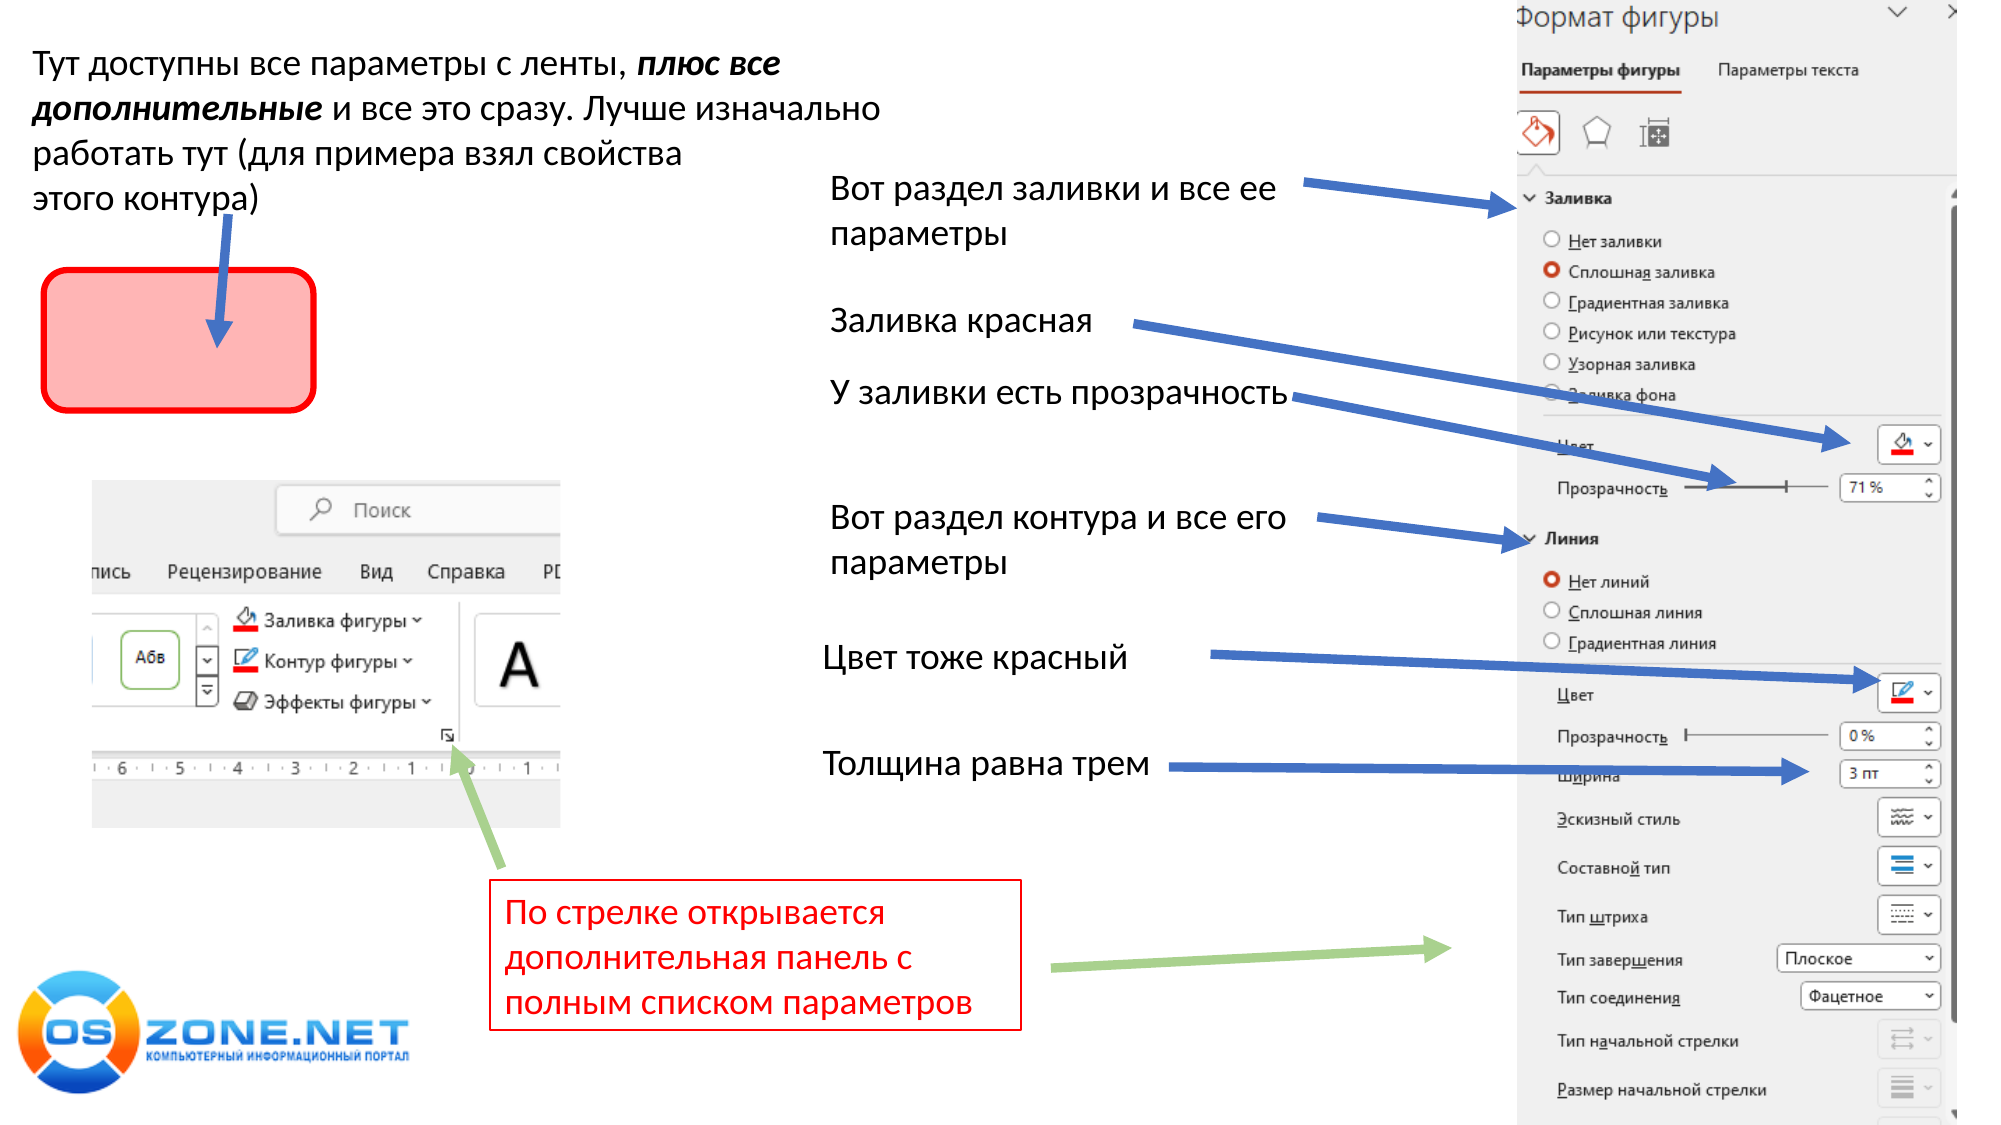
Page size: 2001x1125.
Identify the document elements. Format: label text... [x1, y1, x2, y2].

text_box Тут доступны все параметры с ленты, плюс все дополнительные и все это сразу. Лучше изначально работать тут (для примера взял свойства этого контура) [17, 30, 902, 226]
picture [91, 480, 561, 828]
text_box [1317, 516, 1531, 544]
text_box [1133, 323, 1852, 444]
text_box У заливки есть прозрачность [815, 360, 1133, 420]
text_box Вот раздел заливки и все ее параметры [815, 155, 1347, 261]
text_box Цвет тоже красный [807, 624, 1340, 685]
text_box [216, 213, 229, 349]
text_box Заливка красная [815, 287, 1347, 348]
text_box [42, 269, 315, 412]
text_box Толщина равна трем [807, 730, 1340, 791]
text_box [1050, 947, 1453, 969]
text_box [1210, 654, 1882, 681]
text_box По стрелке открывается дополнительная панель с полным списком параметров [489, 880, 1022, 1030]
text_box Вот раздел контура и все его параметры [815, 484, 1347, 590]
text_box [452, 744, 502, 869]
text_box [1168, 766, 1810, 772]
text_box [1303, 181, 1518, 209]
picture [1517, 0, 1957, 1125]
picture [0, 954, 444, 1125]
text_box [1292, 396, 1737, 483]
